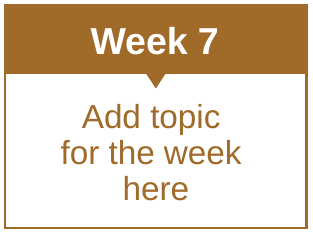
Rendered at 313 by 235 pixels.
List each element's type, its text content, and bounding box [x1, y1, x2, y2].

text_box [4, 5, 307, 89]
text_box [4, 4, 308, 229]
text_box Add topic for the week here [11, 92, 301, 215]
